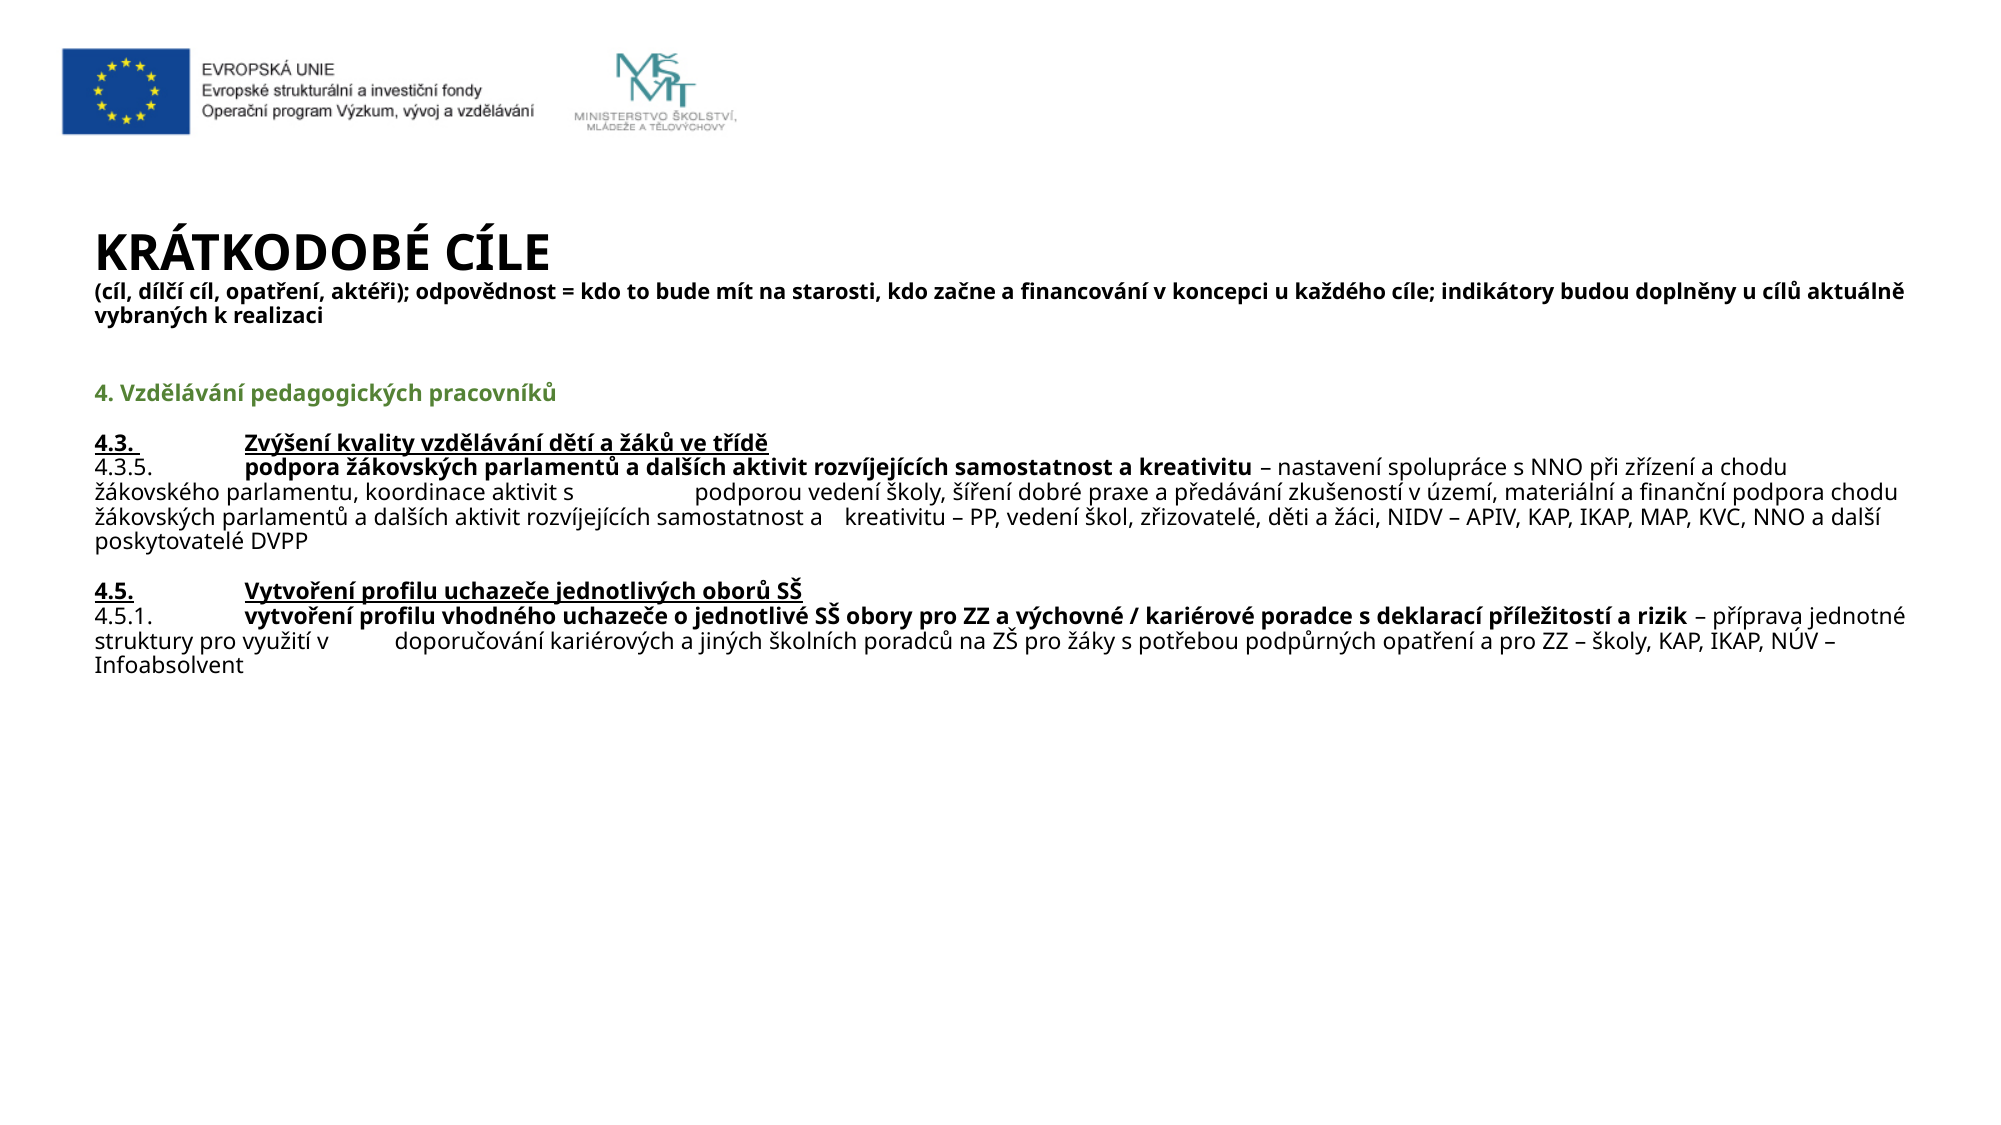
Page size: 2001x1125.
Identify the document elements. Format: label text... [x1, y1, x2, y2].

title KRÁTKODOBÉ CÍLE (cíl, dílčí cíl, opatření, aktéři); odpovědnost = kdo to bude mít na starosti, kdo začne a financování v koncepci u každého cíle; indikátory budou doplněny u cílů aktuálně vybraných k realizaci 4. Vzdělávání pedagogických pracovníků 4.3. Zvýšení kvality vzdělávání dětí a žáků ve třídě 4.3.5. podpora žákovských parlamentů a dalších aktivit rozvíjejících samostatnost a kreativitu – nastavení spolupráce s NNO při zřízení a chodu žákovského parlamentu, koordinace aktivit s podporou vedení školy, šíření dobré praxe a předávání zkušeností v území, materiální a finanční podpora chodu žákovských parlamentů a dalších aktivit rozvíjejících samostatnost a kreativitu – PP, vedení škol, zřizovatelé, děti a žáci, NIDV – APIV, KAP, IKAP, MAP, KVC, NNO a další poskytovatelé DVPP 4.5. Vytvoření profilu uchazeče jednotlivých oborů SŠ 4.5.1. vytvoření profilu vhodného uchazeče o jednotlivé SŠ obory pro ZZ a výchovné / kariérové poradce s deklarací příležitostí a rizik – příprava jednotné struktury pro využití v doporučování kariérových a jiných školních poradců na ZŠ pro žáky s potřebou podpůrných opatření a pro ZZ – školy, KAP, IKAP, NÚV – Infoabsolvent [79, 165, 1925, 1090]
picture [17, 7, 774, 177]
